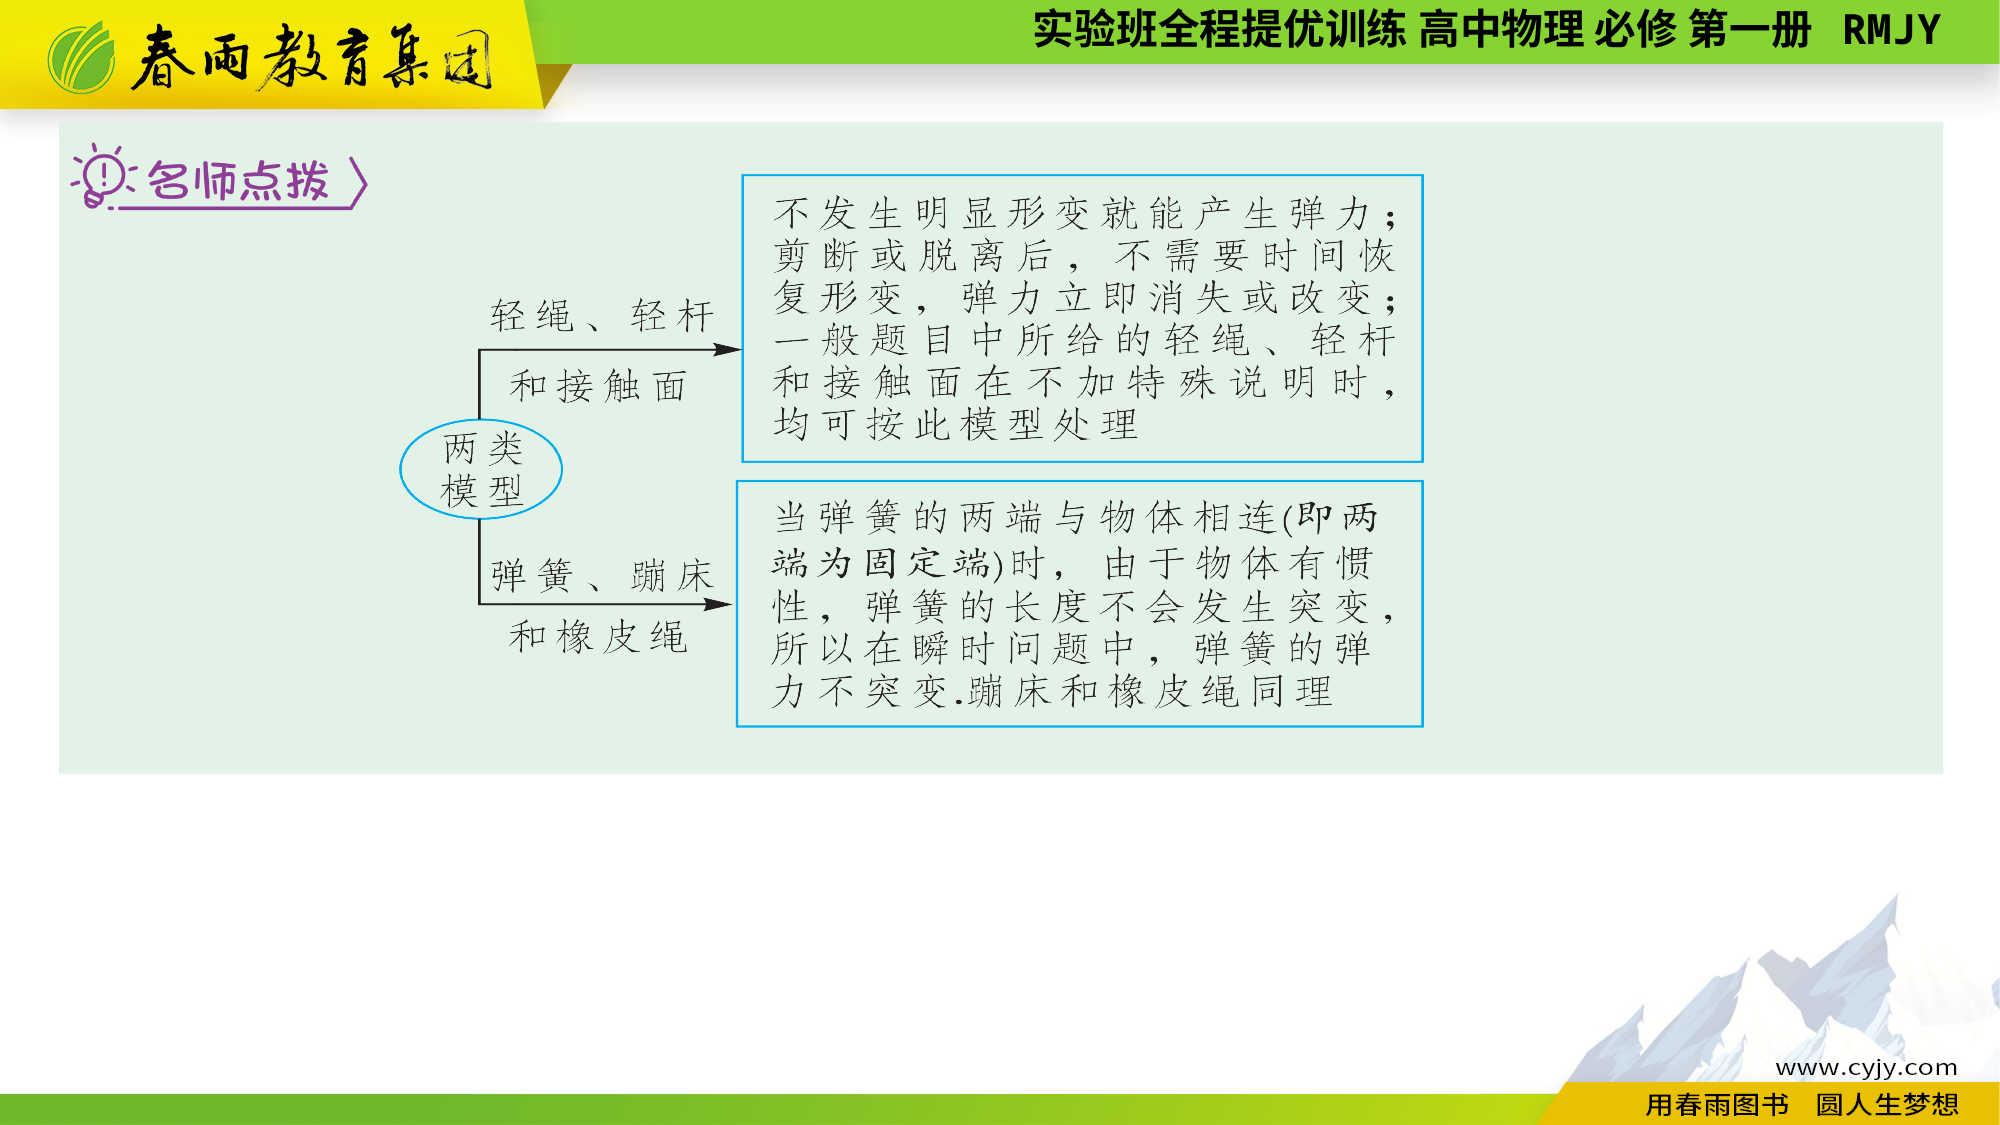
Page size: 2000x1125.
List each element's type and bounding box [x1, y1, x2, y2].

picture [0, 0, 2000, 1125]
list [59, 122, 1944, 774]
